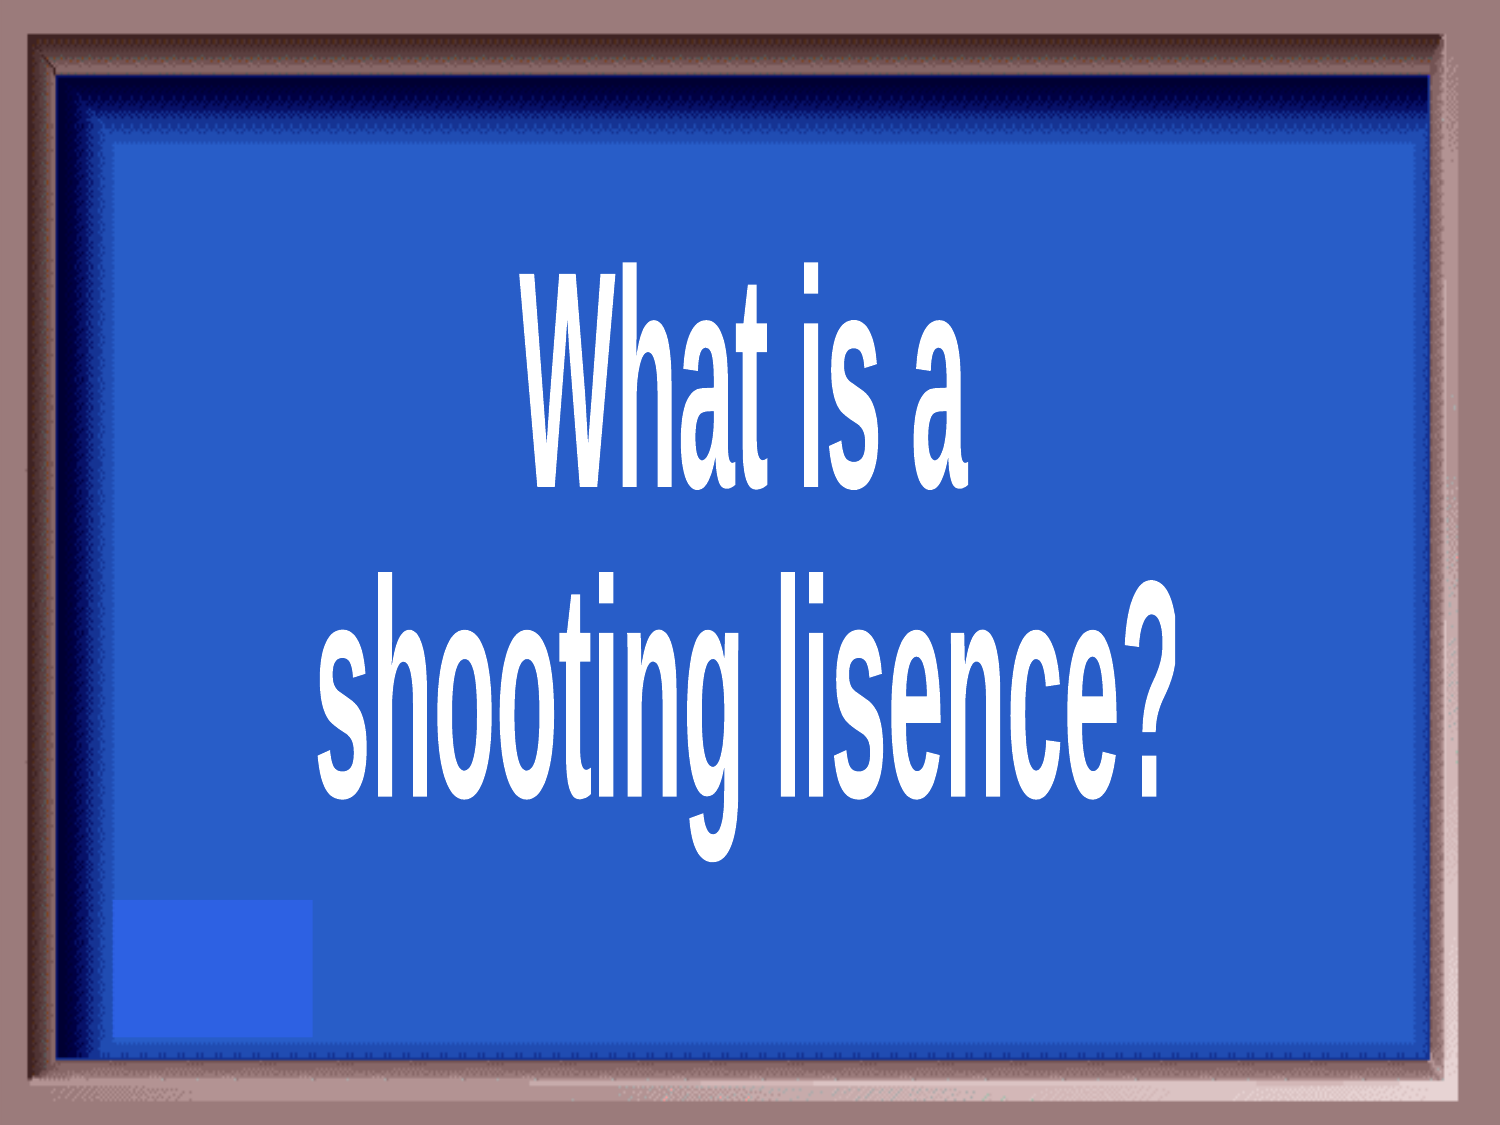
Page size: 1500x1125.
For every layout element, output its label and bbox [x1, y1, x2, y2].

picture [0, 0, 1500, 1125]
text_box [112, 899, 313, 1038]
